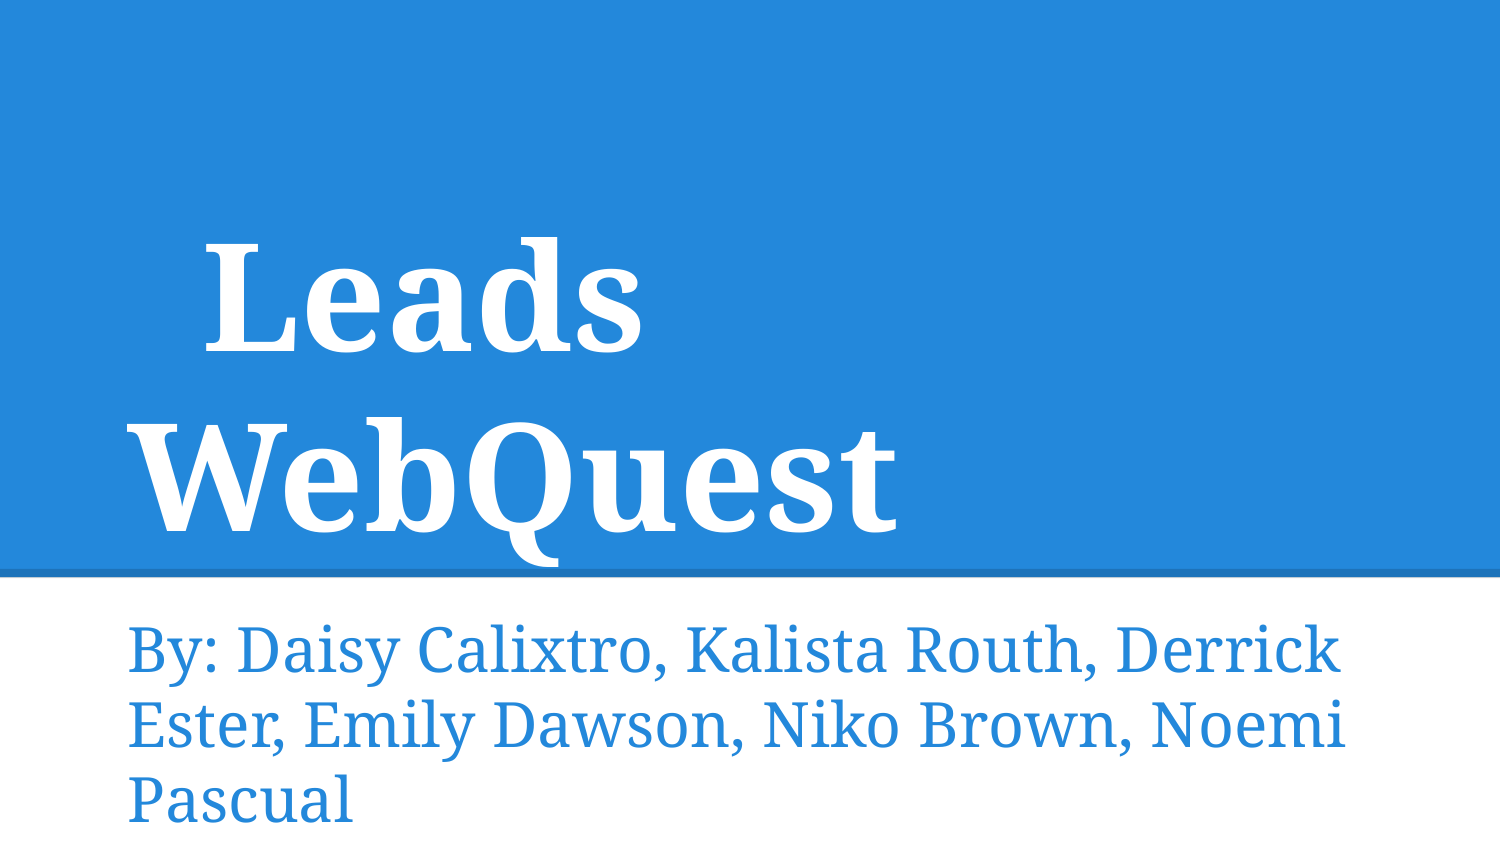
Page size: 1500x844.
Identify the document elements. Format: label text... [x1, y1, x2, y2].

title Leads WebQuest [112, 306, 1388, 577]
subtitle By: Daisy Calixtro, Kalista Routh, Derrick Ester, Emily Dawson, Niko Brown, Noemi Pascual [112, 594, 1388, 722]
